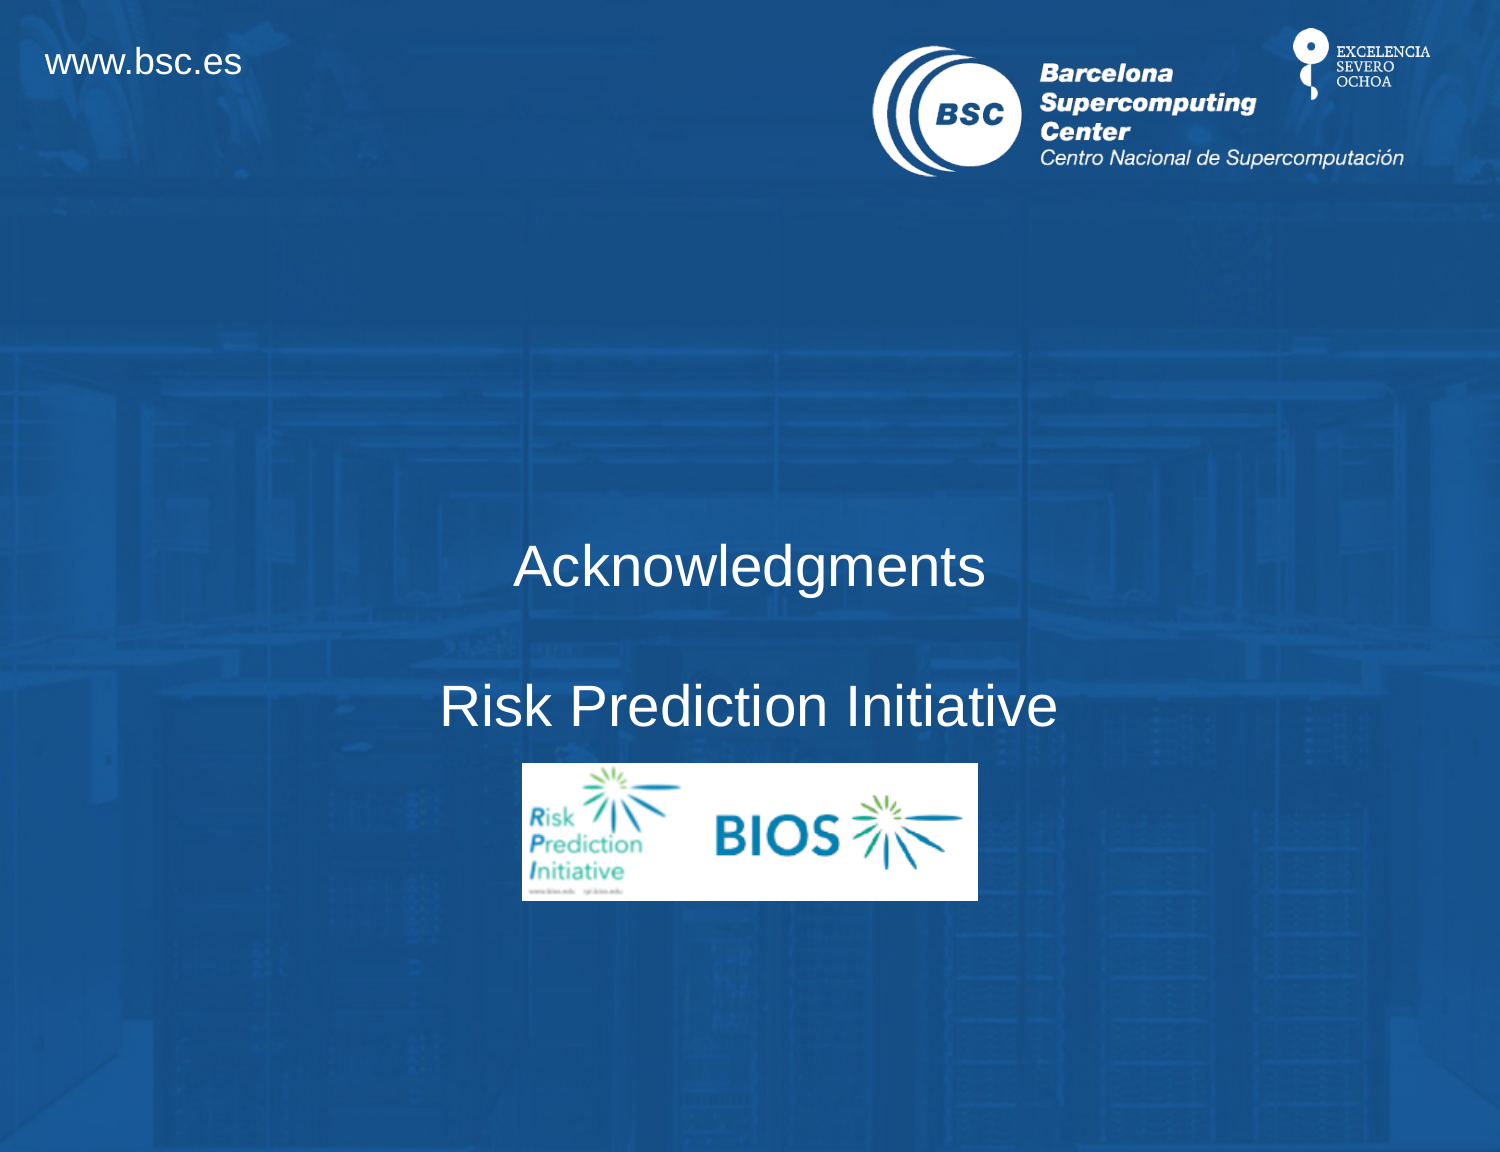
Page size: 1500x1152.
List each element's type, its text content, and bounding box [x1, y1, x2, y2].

title Acknowledgments Risk Prediction Initiative [75, 521, 1425, 764]
picture [0, 0, 1500, 1152]
